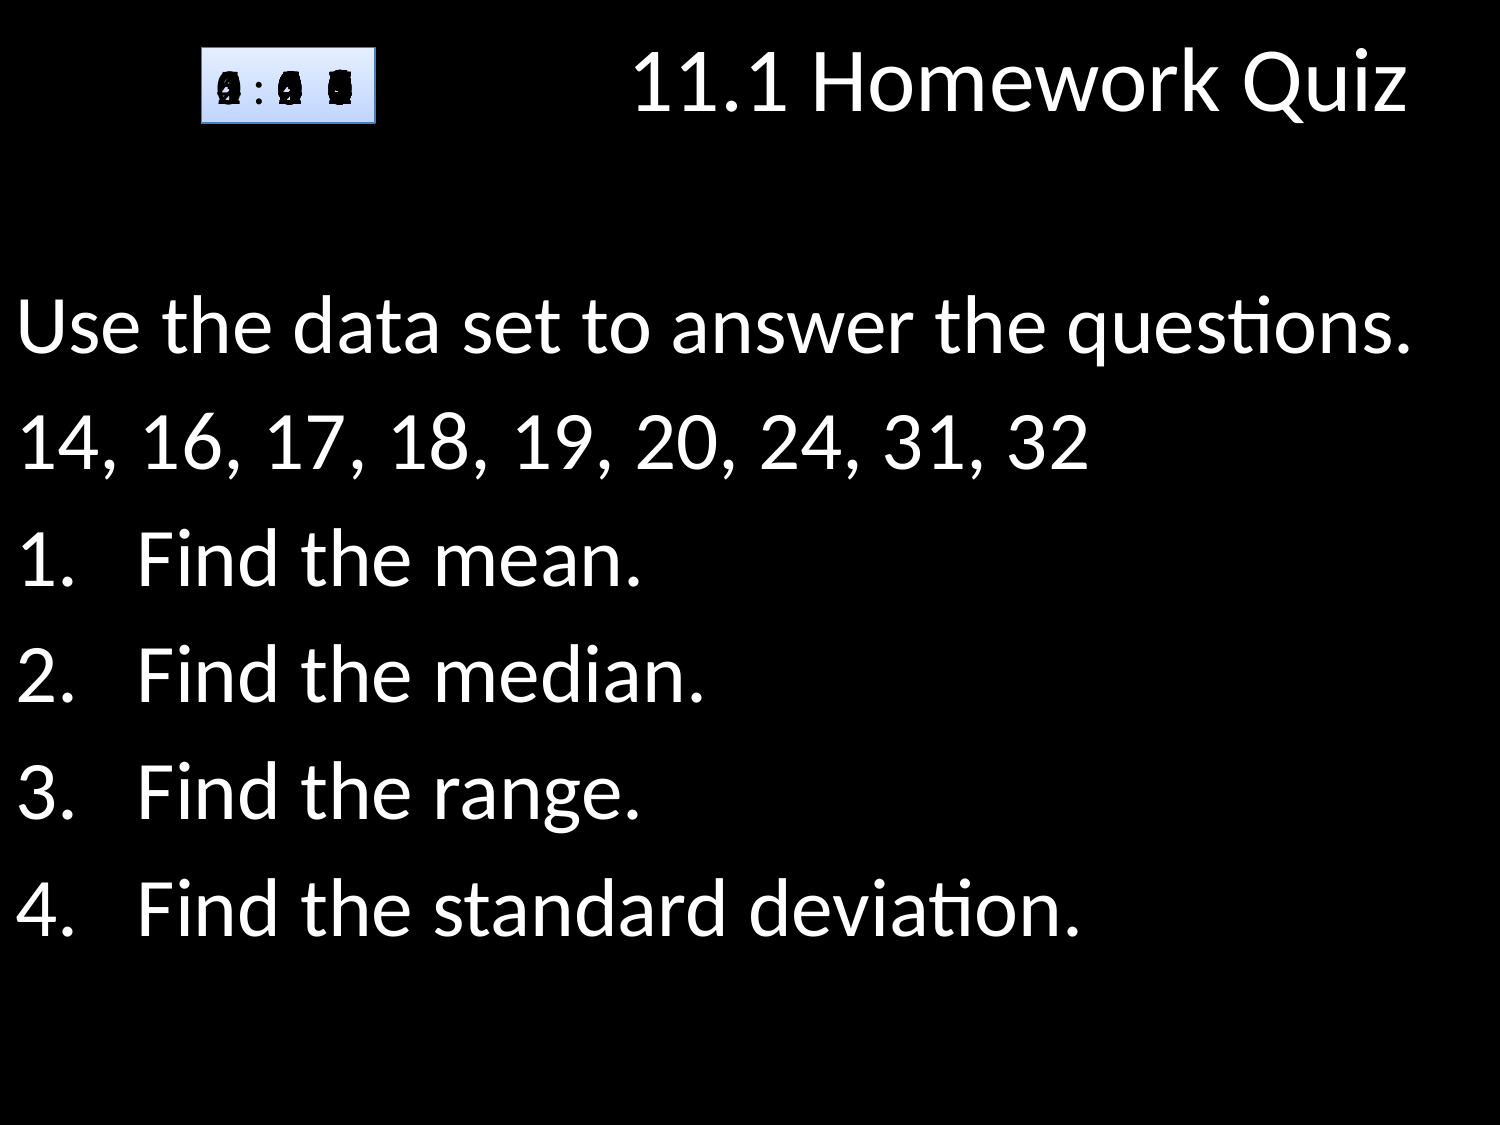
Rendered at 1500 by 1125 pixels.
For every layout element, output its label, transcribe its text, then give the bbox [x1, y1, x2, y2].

text_box 0 [262, 47, 312, 123]
list Use the data set to answer the questions. 14, 16, 17, 18, 19, 20, 24, 31, 32 Find the mean. Find the median. Find the range. Find the standard deviation. [0, 262, 1500, 1038]
text_box 9 [312, 47, 363, 123]
text_box [201, 47, 376, 124]
text_box 0 [201, 47, 252, 123]
title 11.1 Homework Quiz [75, 0, 1425, 150]
text_box : [252, 47, 262, 123]
